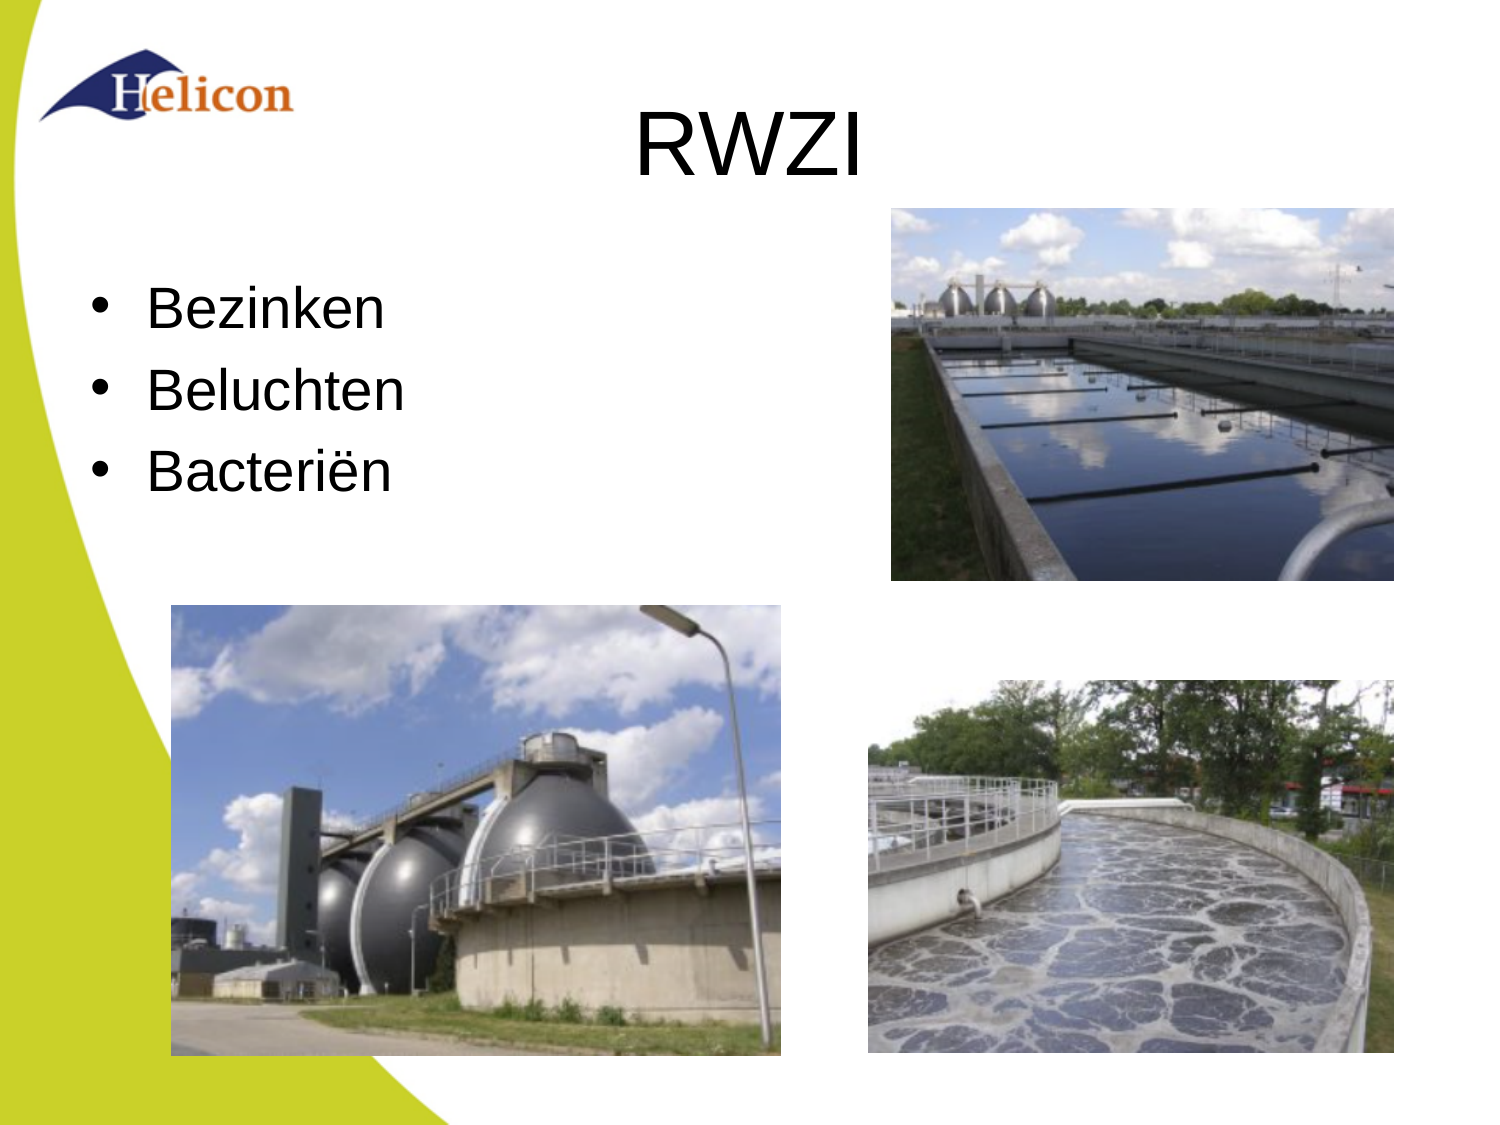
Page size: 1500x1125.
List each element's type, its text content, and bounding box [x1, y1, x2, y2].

list Bezinken Beluchten Bacteriën [75, 262, 738, 1005]
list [891, 207, 1394, 581]
title RWZI [75, 45, 1425, 233]
picture [0, 0, 1500, 1125]
